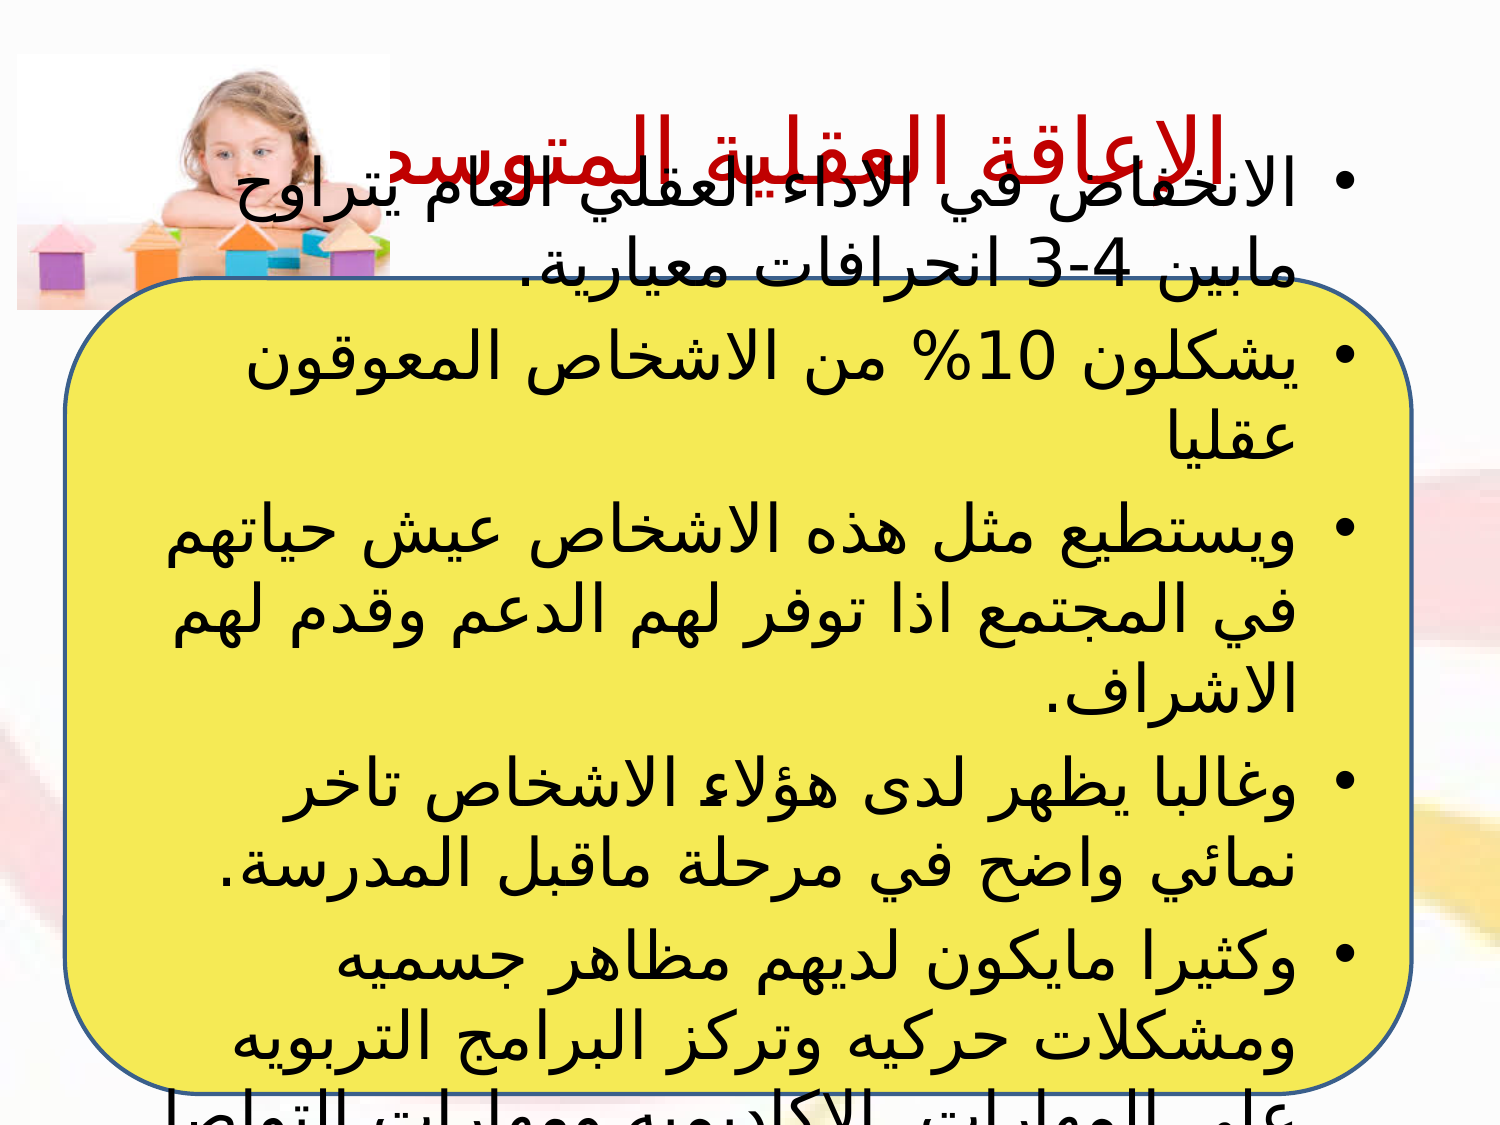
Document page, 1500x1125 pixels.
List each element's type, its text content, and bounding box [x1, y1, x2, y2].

title الإعاقة العقلية المتوسطة [390, 53, 1439, 242]
picture [0, 0, 1500, 1125]
text_box الانخفاض في الاداء العقلي العام يتراوح مابين 4-3 انحرافات معيارية. يشكلون 10% من الاشخاص المعوقون عقليا ويستطيع مثل هذه الاشخاص عيش حياتهم في المجتمع اذا توفر لهم الدعم وقدم لهم الاشراف. وغالبا يظهر لدى هؤلاء الاشخاص تاخر نمائي واضح في مرحلة ماقبل المدرسة. وكثيرا مايكون لديهم مظاهر جسميه ومشكلات حركيه وتركز البرامج التربويه على المهارات الاكاديميه ومهارات التواصل الاولية. [62, 276, 1414, 1097]
